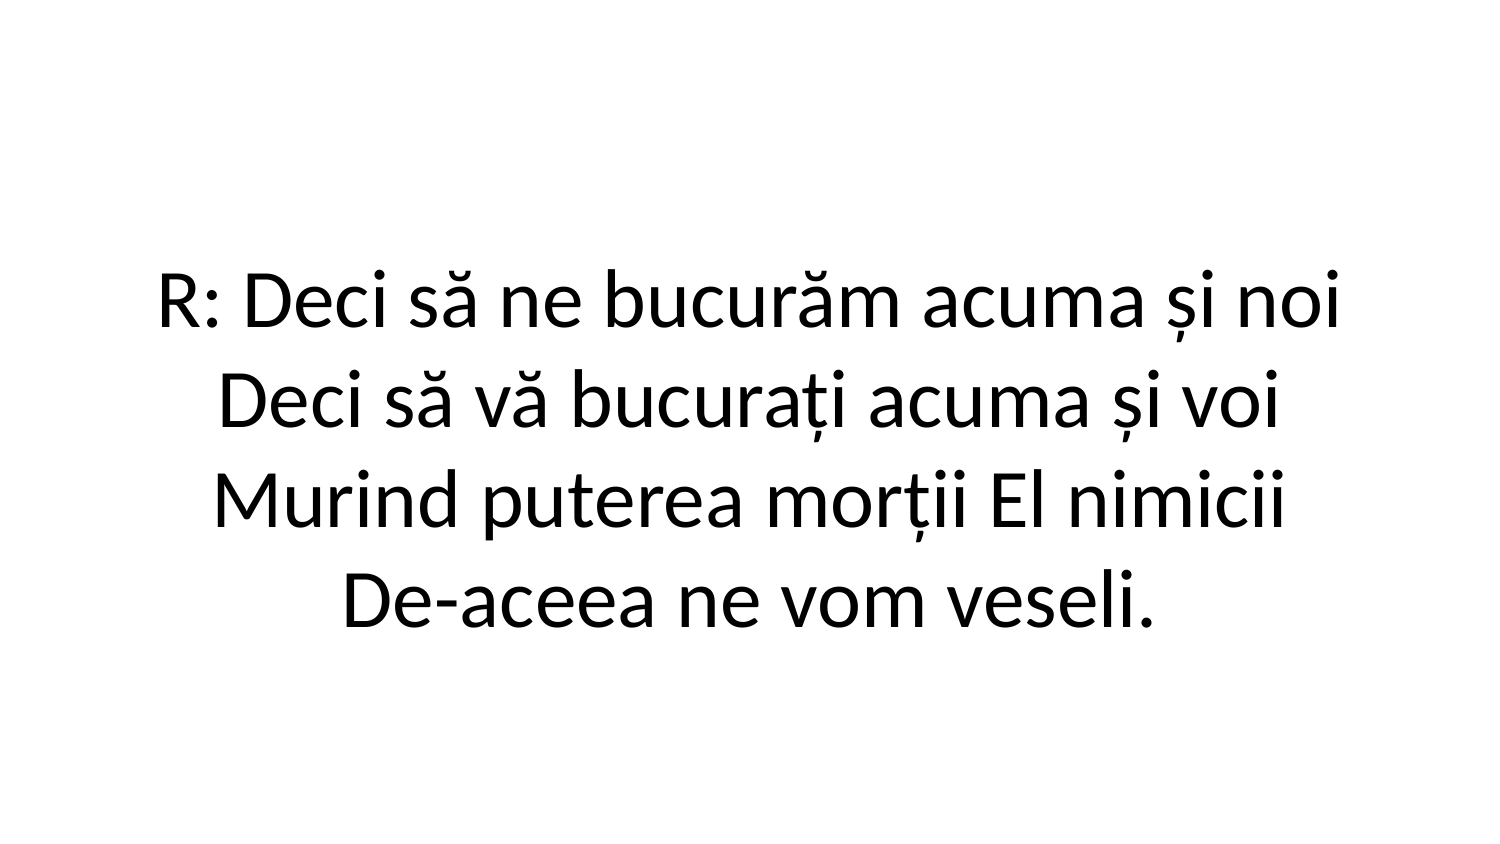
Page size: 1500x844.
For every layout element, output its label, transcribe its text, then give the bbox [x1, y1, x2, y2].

text_box R: Deci să ne bucurăm acuma și noi Deci să vă bucurați acuma și voi Murind puterea morții El nimicii De-aceea ne vom veseli. [141, 192, 1359, 652]
